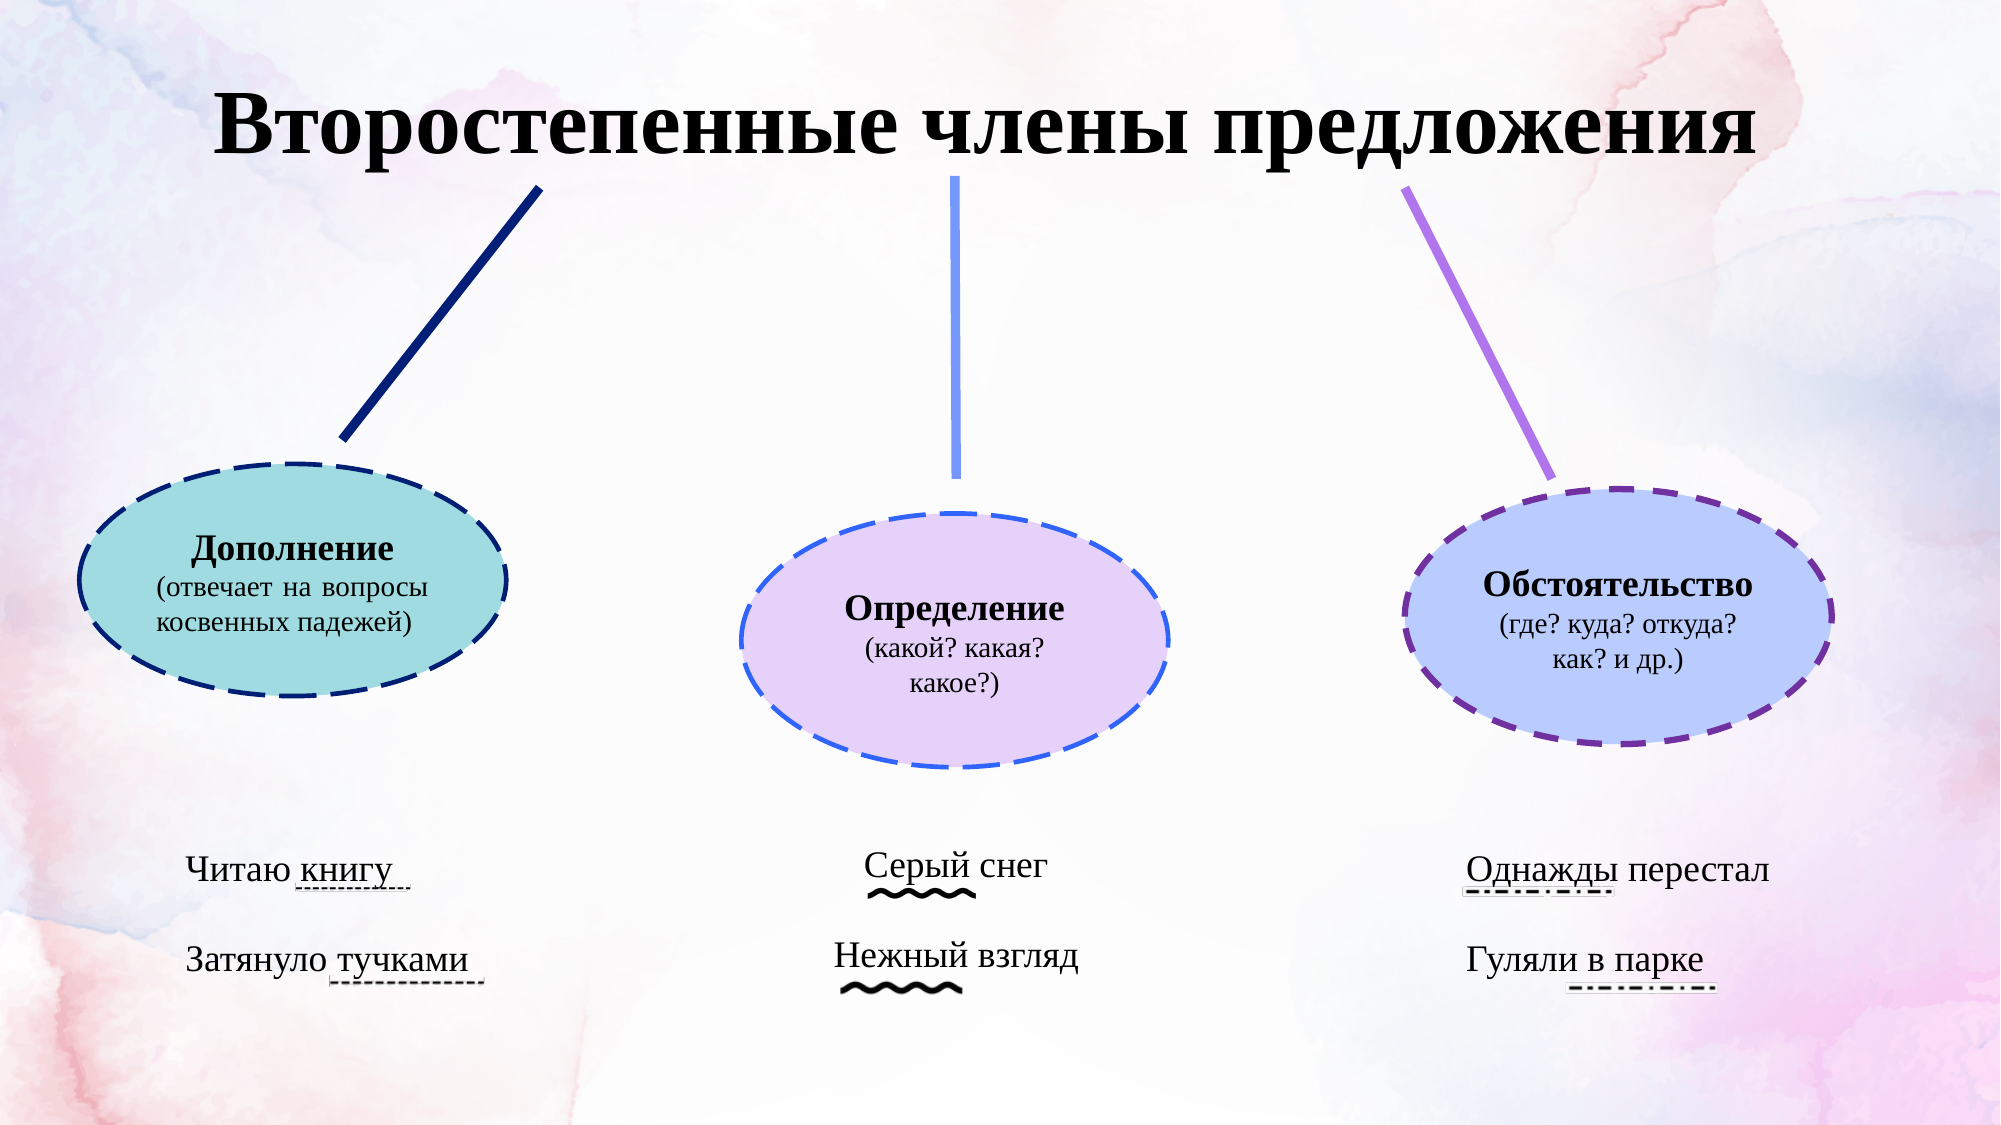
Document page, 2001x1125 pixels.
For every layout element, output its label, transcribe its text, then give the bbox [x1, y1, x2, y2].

text_box Определение (какой? какая? какое?) [740, 512, 1170, 769]
text_box Однажды перестал Гуляли в парке [1451, 836, 1786, 986]
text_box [341, 187, 540, 440]
text_box Дополнение (отвечает на вопросы косвенных падежей) [78, 462, 508, 698]
picture [0, 0, 2000, 1125]
text_box Серый снег Нежный взгляд [818, 832, 1094, 982]
text_box Читаю книгу Затянуло тучками [170, 836, 574, 986]
text_box Обстоятельство (где? куда? откуда? как? и др.) [1403, 488, 1833, 746]
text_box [1404, 187, 1552, 479]
title Второстепенные члены предложения [124, 59, 1850, 188]
